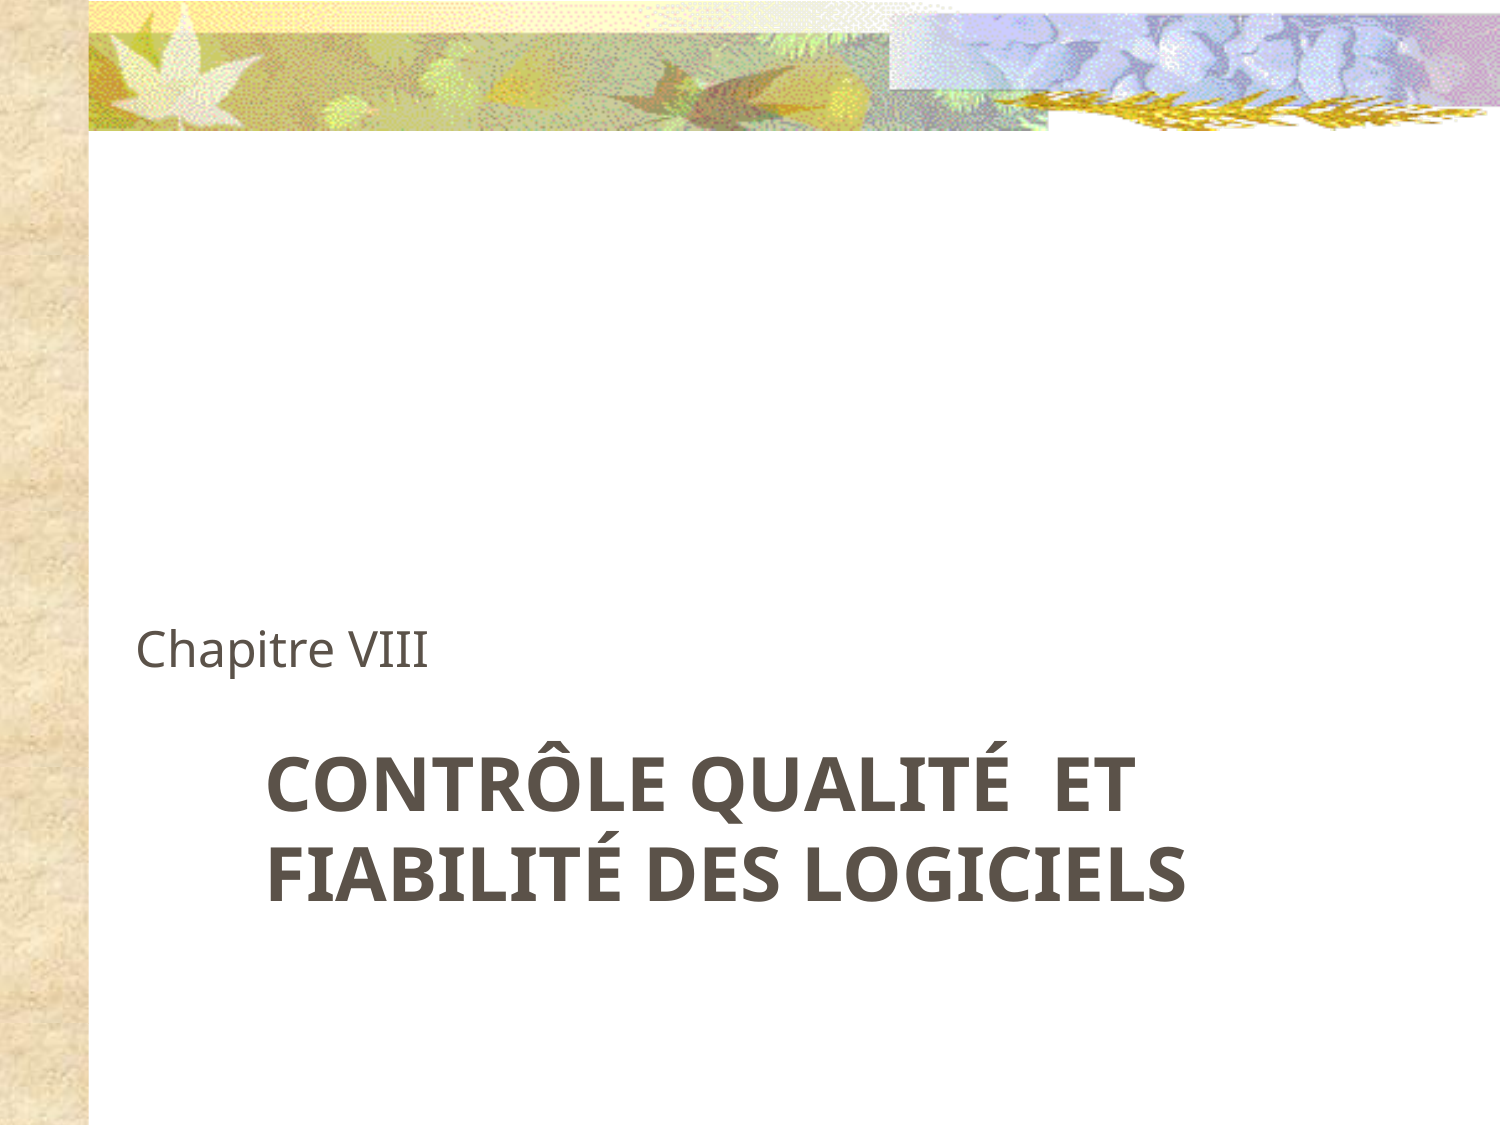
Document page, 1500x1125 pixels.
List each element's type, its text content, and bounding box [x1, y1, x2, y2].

text_box Chapitre VIII [120, 497, 1396, 686]
picture [0, 0, 1500, 1125]
text_box CONTRÔLE QUALITÉ ET FIABILITÉ DES LOGICIELS [249, 729, 1300, 1017]
